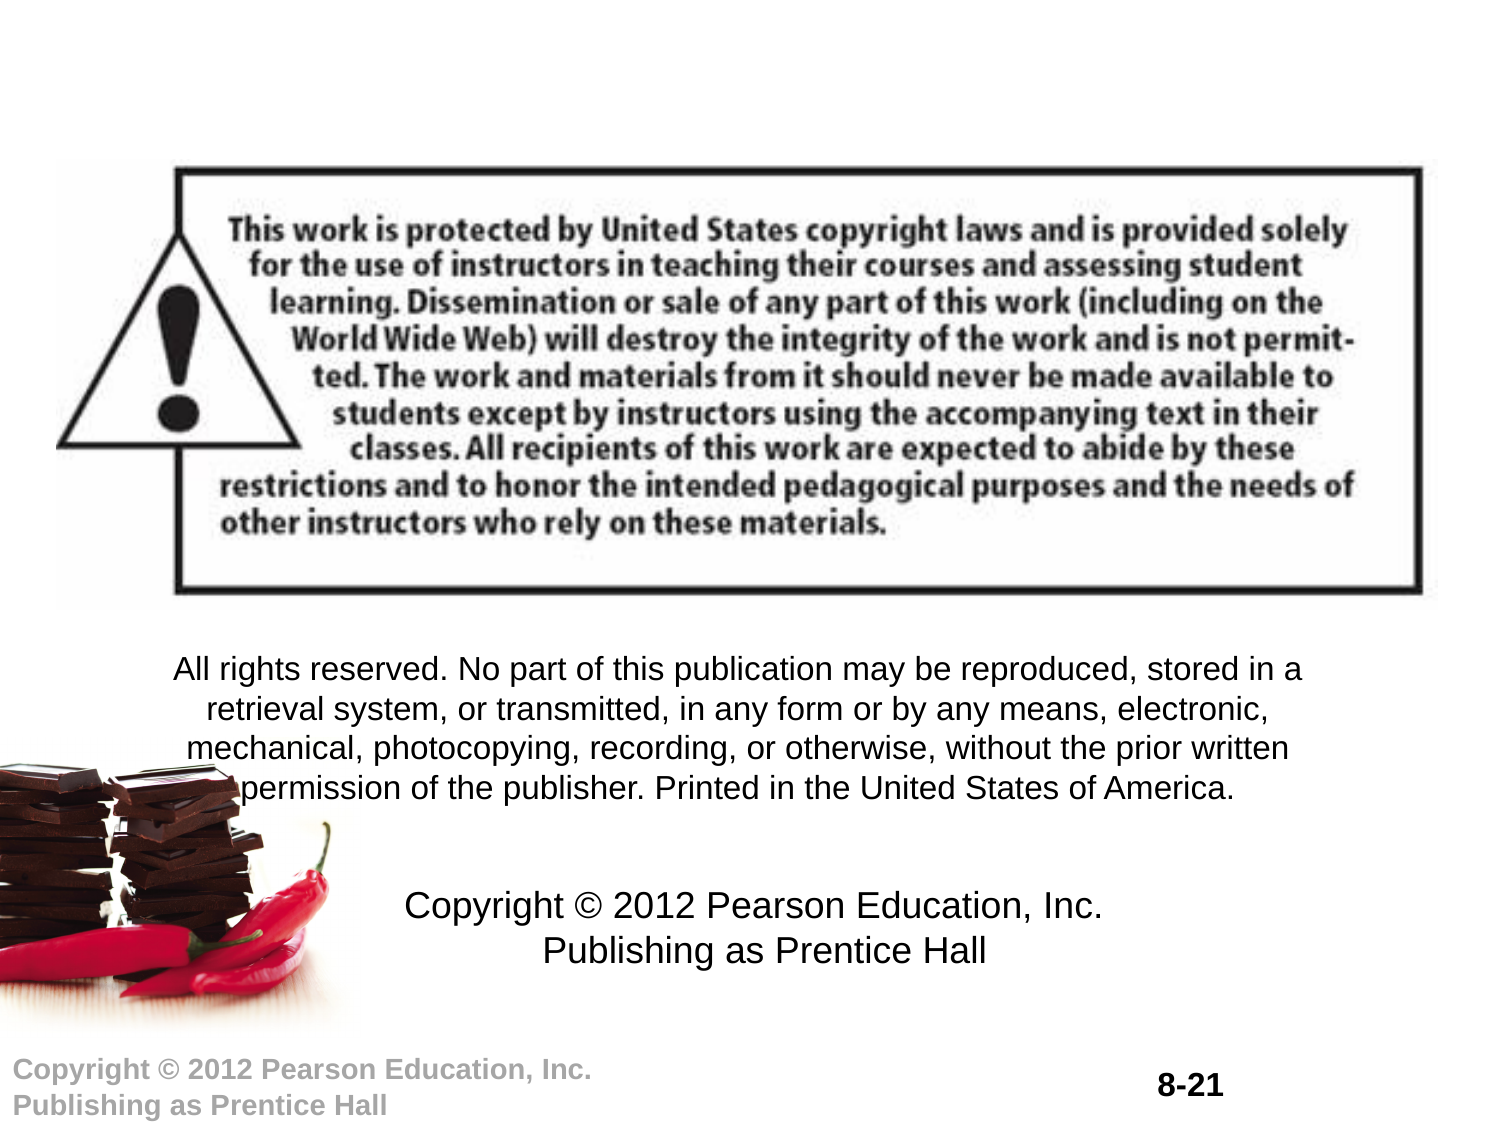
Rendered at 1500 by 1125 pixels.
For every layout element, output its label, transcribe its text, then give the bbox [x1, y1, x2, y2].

picture [0, 737, 361, 1038]
text_box Copyright © 2012 Pearson Education, Inc. Publishing as Prentice Hall [121, 873, 1409, 979]
picture [55, 159, 1439, 611]
text_box All rights reserved. No part of this publication may be reproduced, stored in a retrieval system, or transmitted, in any form or by any means, electronic, mechanical, photocopying, recording, or otherwise, without the prior written permission of the publisher. Printed in the United States of America. [116, 639, 1362, 814]
